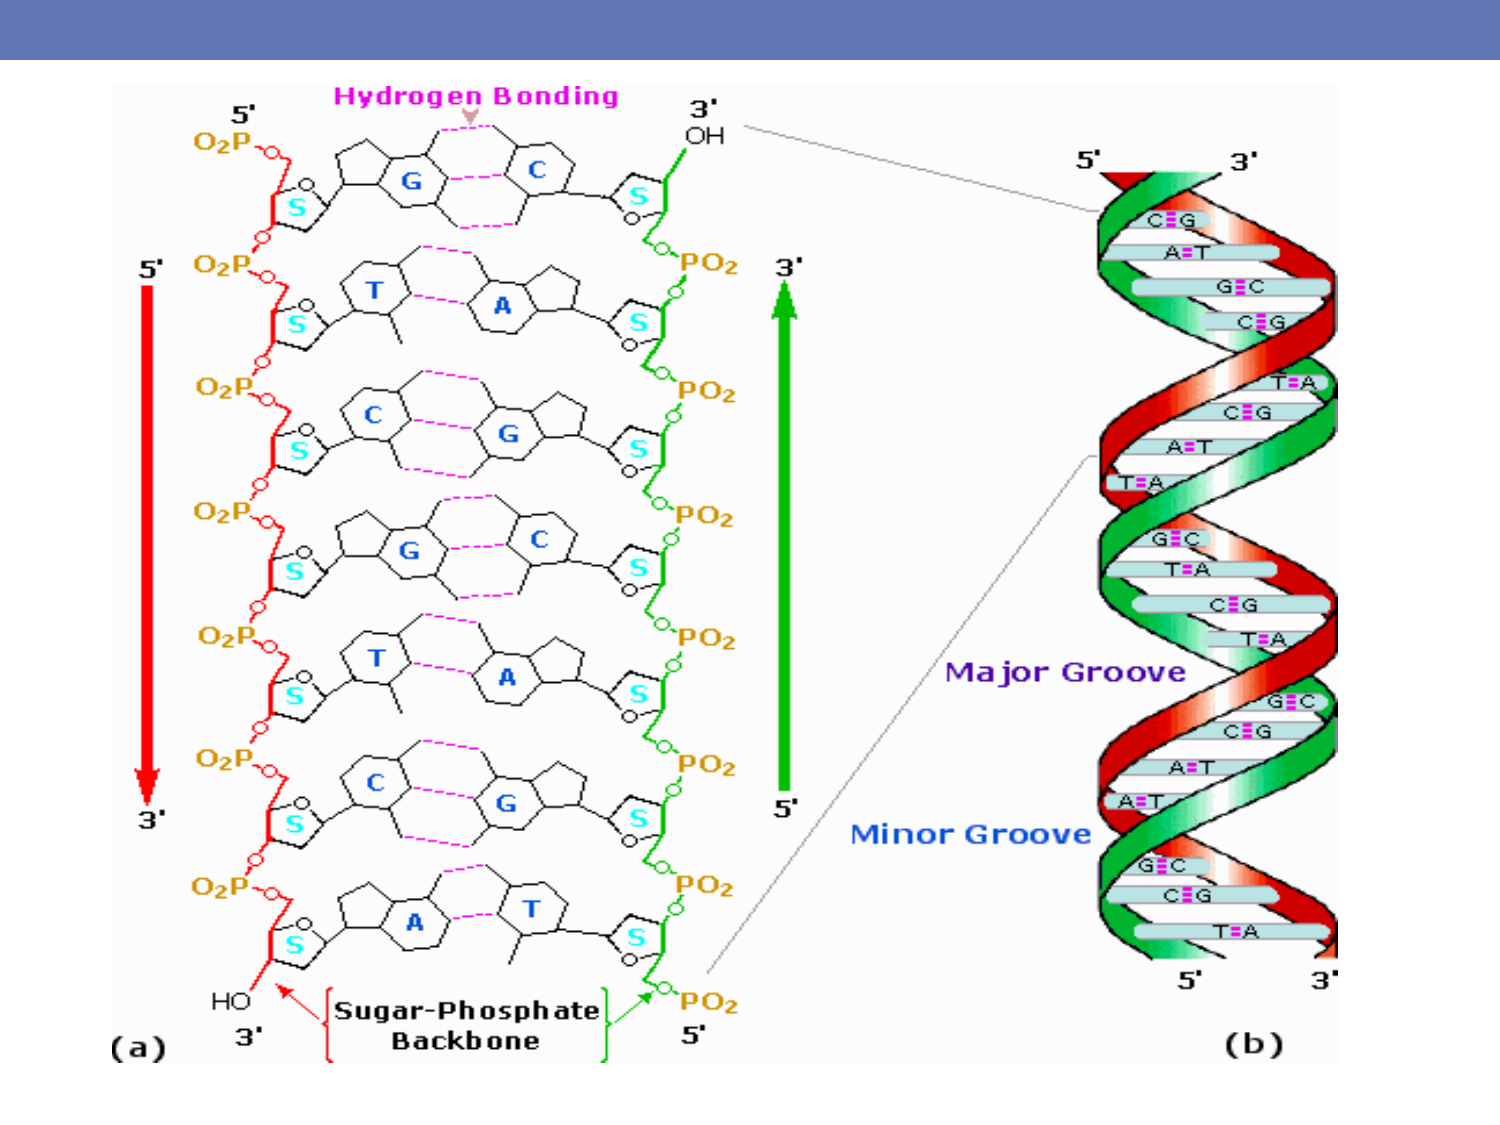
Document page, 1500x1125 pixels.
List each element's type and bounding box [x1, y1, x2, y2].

list [112, 86, 1338, 1063]
